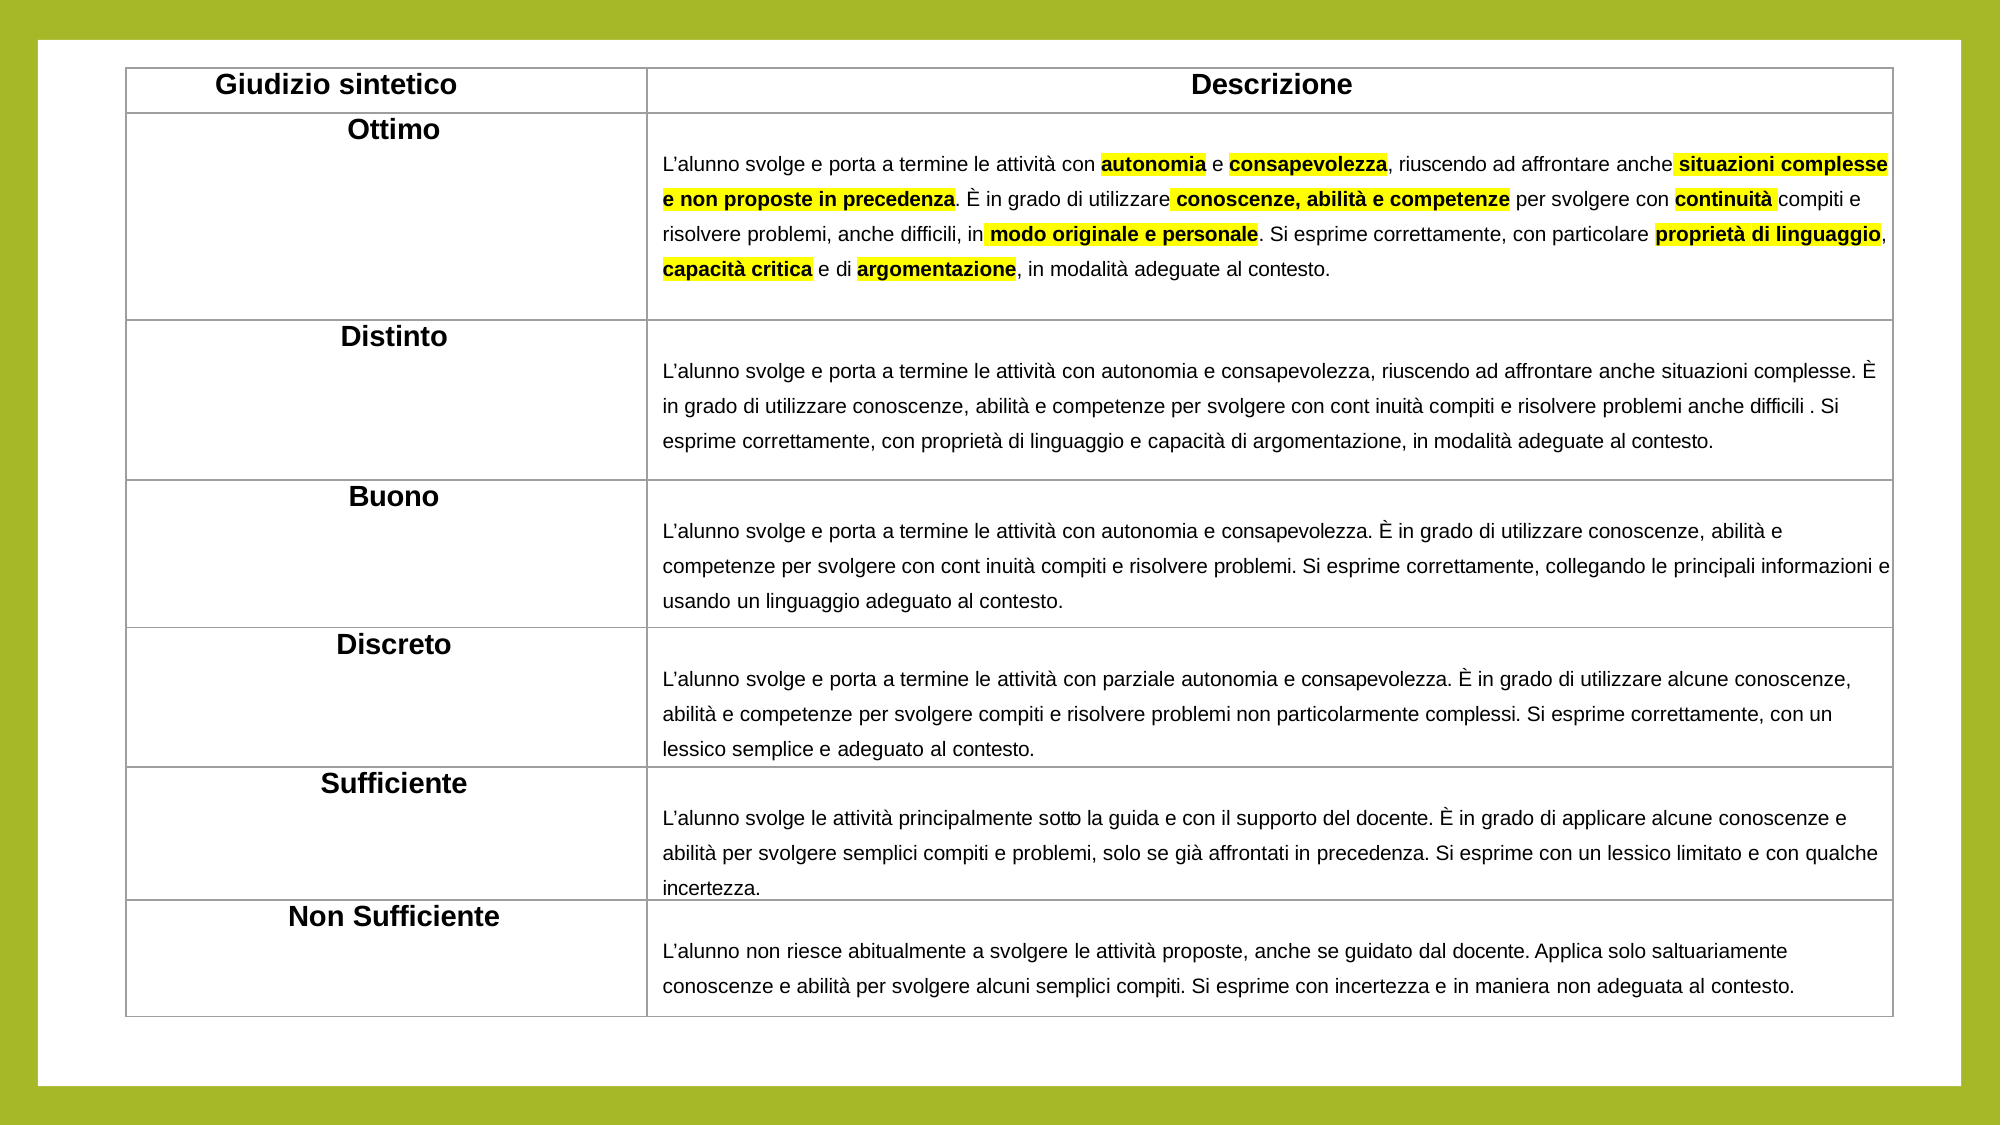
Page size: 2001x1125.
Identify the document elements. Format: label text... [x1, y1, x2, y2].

table_cell L’alunno svolge e porta a termine le attività con autonomia e consapevolezza, riuscendo ad affrontare anche situazioni complesse e non proposte in precedenza. È in grado di utilizzare conoscenze, abilità e competenze per svolgere con continuità compiti e risolvere problemi, anche difficili, in modo originale e personale. Si esprime correttamente, con particolare proprietà di linguaggio, capacità critica e di argomentazione, in modalità adeguate al contesto. [648, 114, 1892, 319]
table_header Descrizione [648, 69, 1892, 112]
table_cell Non Sufficiente [127, 901, 646, 1016]
table_cell L’alunno svolge e porta a termine le attività con autonomia e consapevolezza, riuscendo ad affrontare anche situazioni complesse. È in grado di utilizzare conoscenze, abilità e competenze per svolgere con cont inuità compiti e risolvere problemi anche difficili . Si esprime correttamente, con proprietà di linguaggio e capacità di argomentazione, in modalità adeguate al contesto. [648, 321, 1892, 479]
table_header Giudizio sintetico [127, 69, 646, 112]
table_cell L’alunno svolge le attività principalmente sotto la guida e con il supporto del docente. È in grado di applicare alcune conoscenze e abilità per svolgere semplici compiti e problemi, solo se già affrontati in precedenza. Si esprime con un lessico limitato e con qualche incertezza. [648, 768, 1892, 899]
table_cell L’alunno svolge e porta a termine le attività con parziale autonomia e consapevolezza. È in grado di utilizzare alcune conoscenze, abilità e competenze per svolgere compiti e risolvere problemi non particolarmente complessi. Si esprime correttamente, con un lessico semplice e adeguato al contesto. [648, 628, 1892, 766]
table_cell L’alunno svolge e porta a termine le attività con autonomia e consapevolezza. È in grado di utilizzare conoscenze, abilità e competenze per svolgere con cont inuità compiti e risolvere problemi. Si esprime correttamente, collegando le principali informazioni e usando un linguaggio adeguato al contesto. [648, 481, 1892, 627]
table_cell Buono [127, 481, 646, 627]
table_cell L’alunno non riesce abitualmente a svolgere le attività proposte, anche se guidato dal docente. Applica solo saltuariamente conoscenze e abilità per svolgere alcuni semplici compiti. Si esprime con incertezza e in maniera non adeguata al contesto. [648, 901, 1892, 1016]
table_cell Distinto [127, 321, 646, 479]
table_cell Ottimo [127, 114, 646, 319]
table_cell Discreto [127, 628, 646, 766]
table_cell Sufficiente [127, 768, 646, 899]
